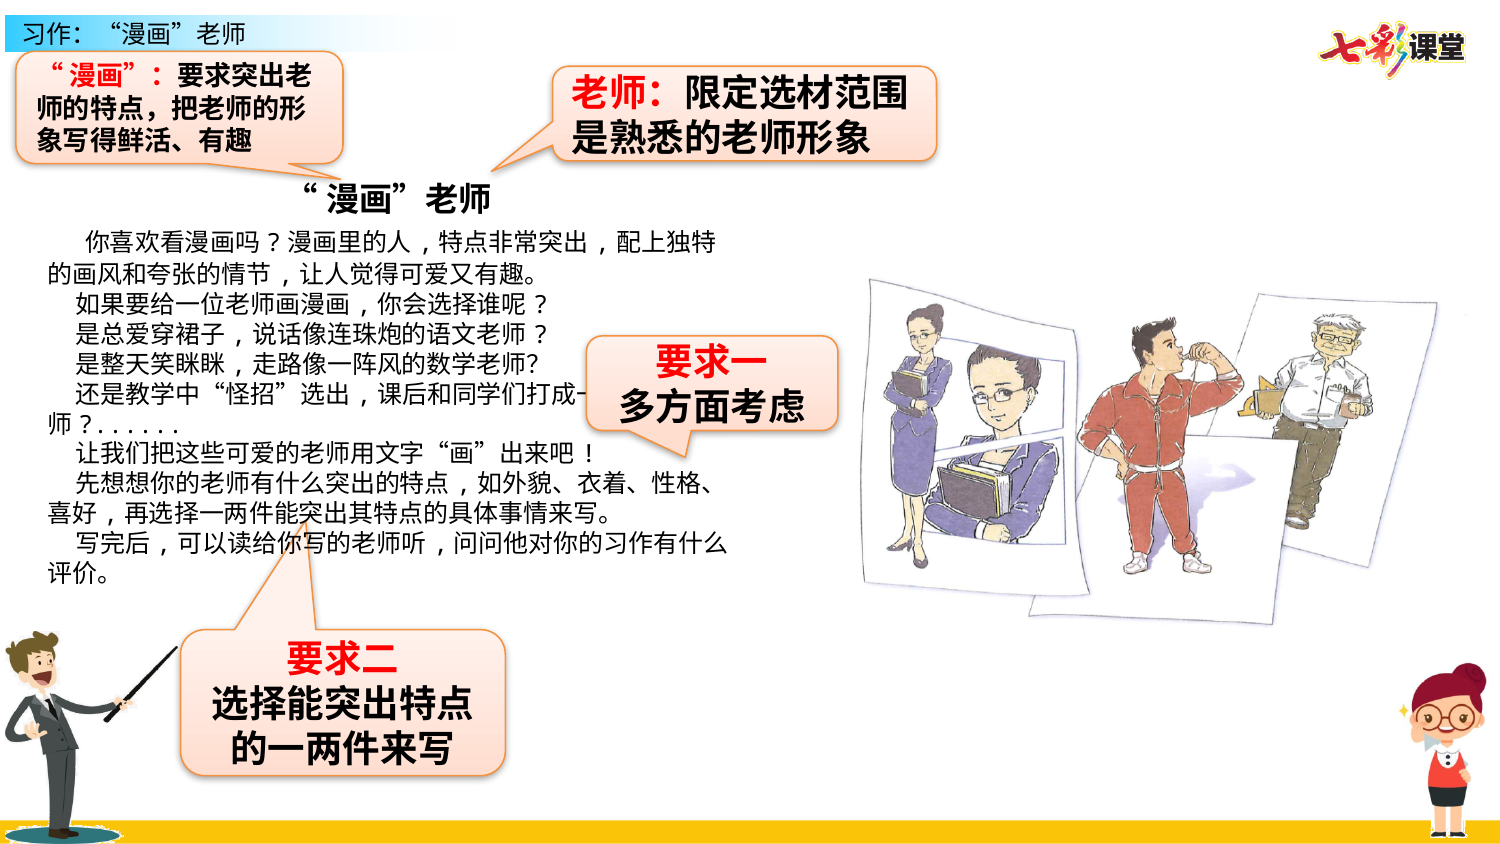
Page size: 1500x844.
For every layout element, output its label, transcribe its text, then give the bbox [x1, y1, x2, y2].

picture [829, 258, 1472, 630]
text_box “漫画”：要求突出老师的特点，把老师的形象写得鲜活、有趣 [15, 50, 344, 171]
picture [1316, 20, 1468, 80]
text_box 要求一 多方面考虑 [585, 335, 824, 459]
picture [5, 631, 178, 844]
text_box 要求二 选择能突出特点的一两件来写 [179, 595, 507, 777]
picture [1335, 643, 1500, 844]
text_box “漫画”老师 你喜欢看漫画吗?漫画里的人,特点非常突出,配上独特的画风和夸张的情节,让人觉得可爱又有趣。 如果要给一位老师画漫画,你会选择谁呢? 是总爱穿裙子,说话像连珠炮的语文老师? 是整天笑眯眯,走路像一阵风的数学老师？ 还是教学中“怪招”选出,课后和同学们打成一片的体育老师?...... 让我们把这些可爱的老师用文字“画”出来吧! 先想想你的老师有什么突出的特点,如外貌、衣着、性格、喜好,再选择一两件能突出其特点的具体事情来写。 写完后,可以读给你写的老师听,问问他对你的习作有什么评价。 [32, 171, 745, 595]
text_box 老师：限定选材范围是熟悉的老师形象 [490, 65, 938, 171]
